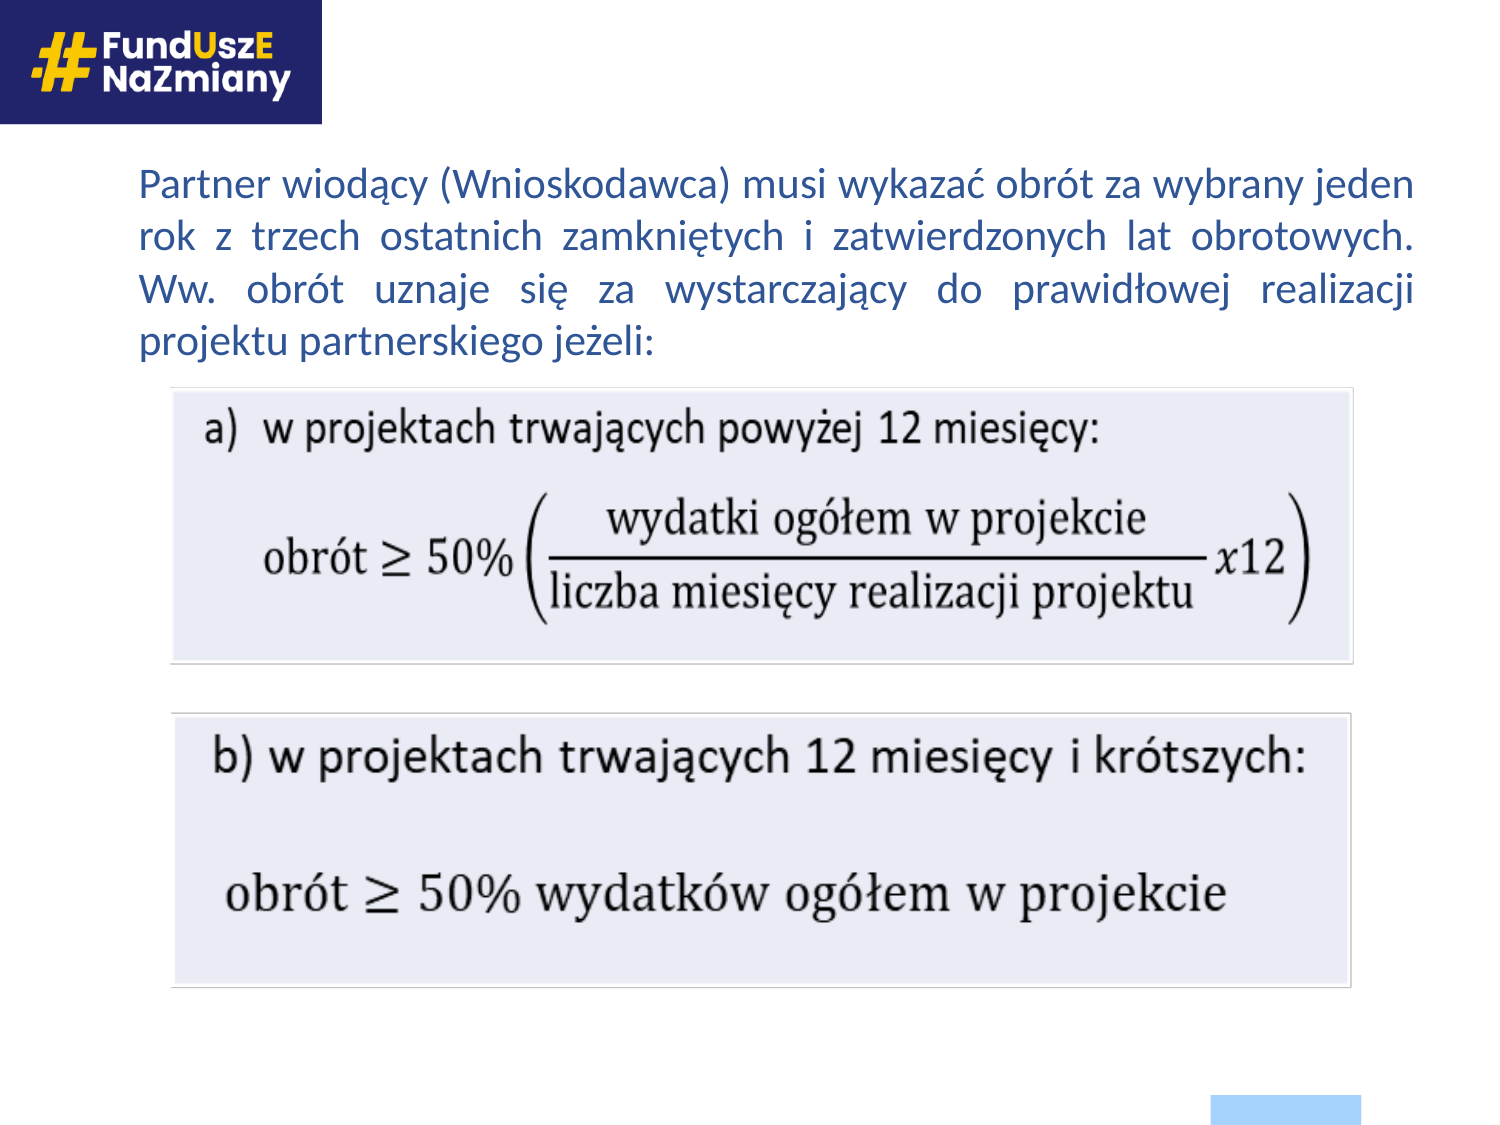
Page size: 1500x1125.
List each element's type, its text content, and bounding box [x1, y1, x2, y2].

text_box Partner wiodący (Wnioskodawca) musi wykazać obrót za wybrany jeden rok z trzech ostatnich zamkniętych i zatwierdzonych lat obrotowych. Ww. obrót uznaje się za wystarczający do prawidłowej realizacji projektu partnerskiego jeżeli: [123, 12, 1431, 1047]
picture [0, 0, 1500, 1125]
